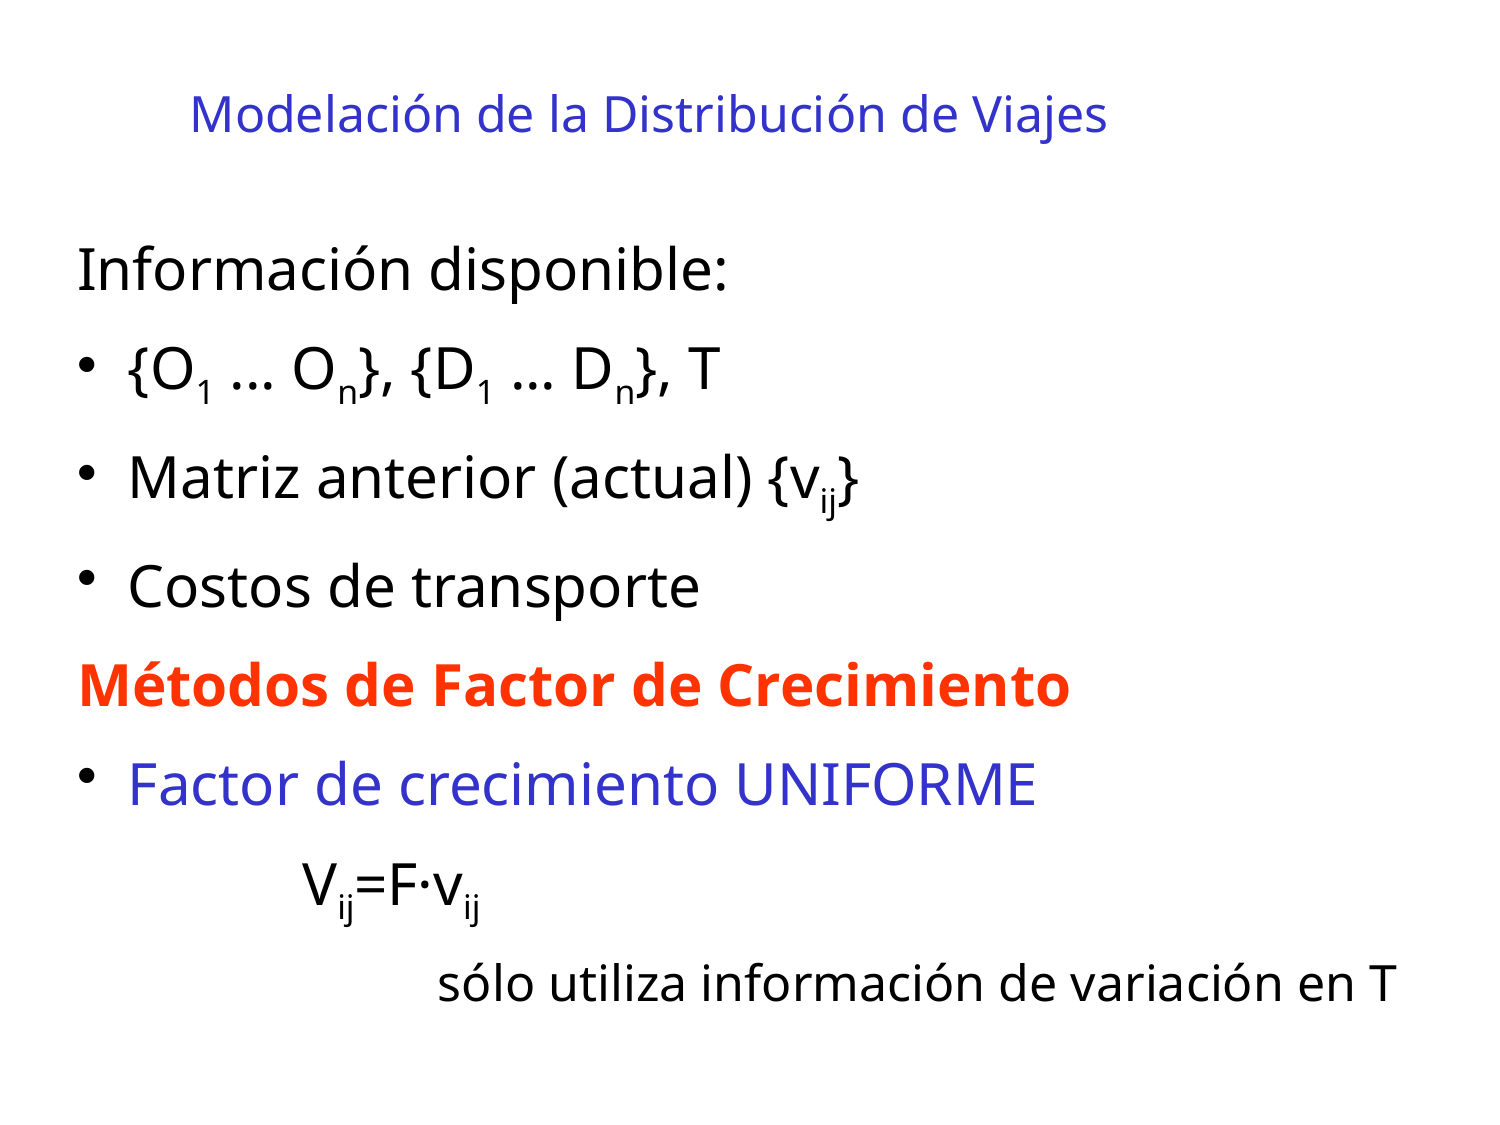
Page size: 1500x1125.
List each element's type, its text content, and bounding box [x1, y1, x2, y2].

text_box Información disponible: {O1 ... On}, {D1 ... Dn}, T Matriz anterior (actual) {vij} Costos de transporte Métodos de Factor de Crecimiento Factor de crecimiento UNIFORME Vij=F·vij sólo utiliza información de variación en T [62, 224, 1413, 1118]
text_box Modelación de la Distribución de Viajes [174, 74, 1338, 150]
